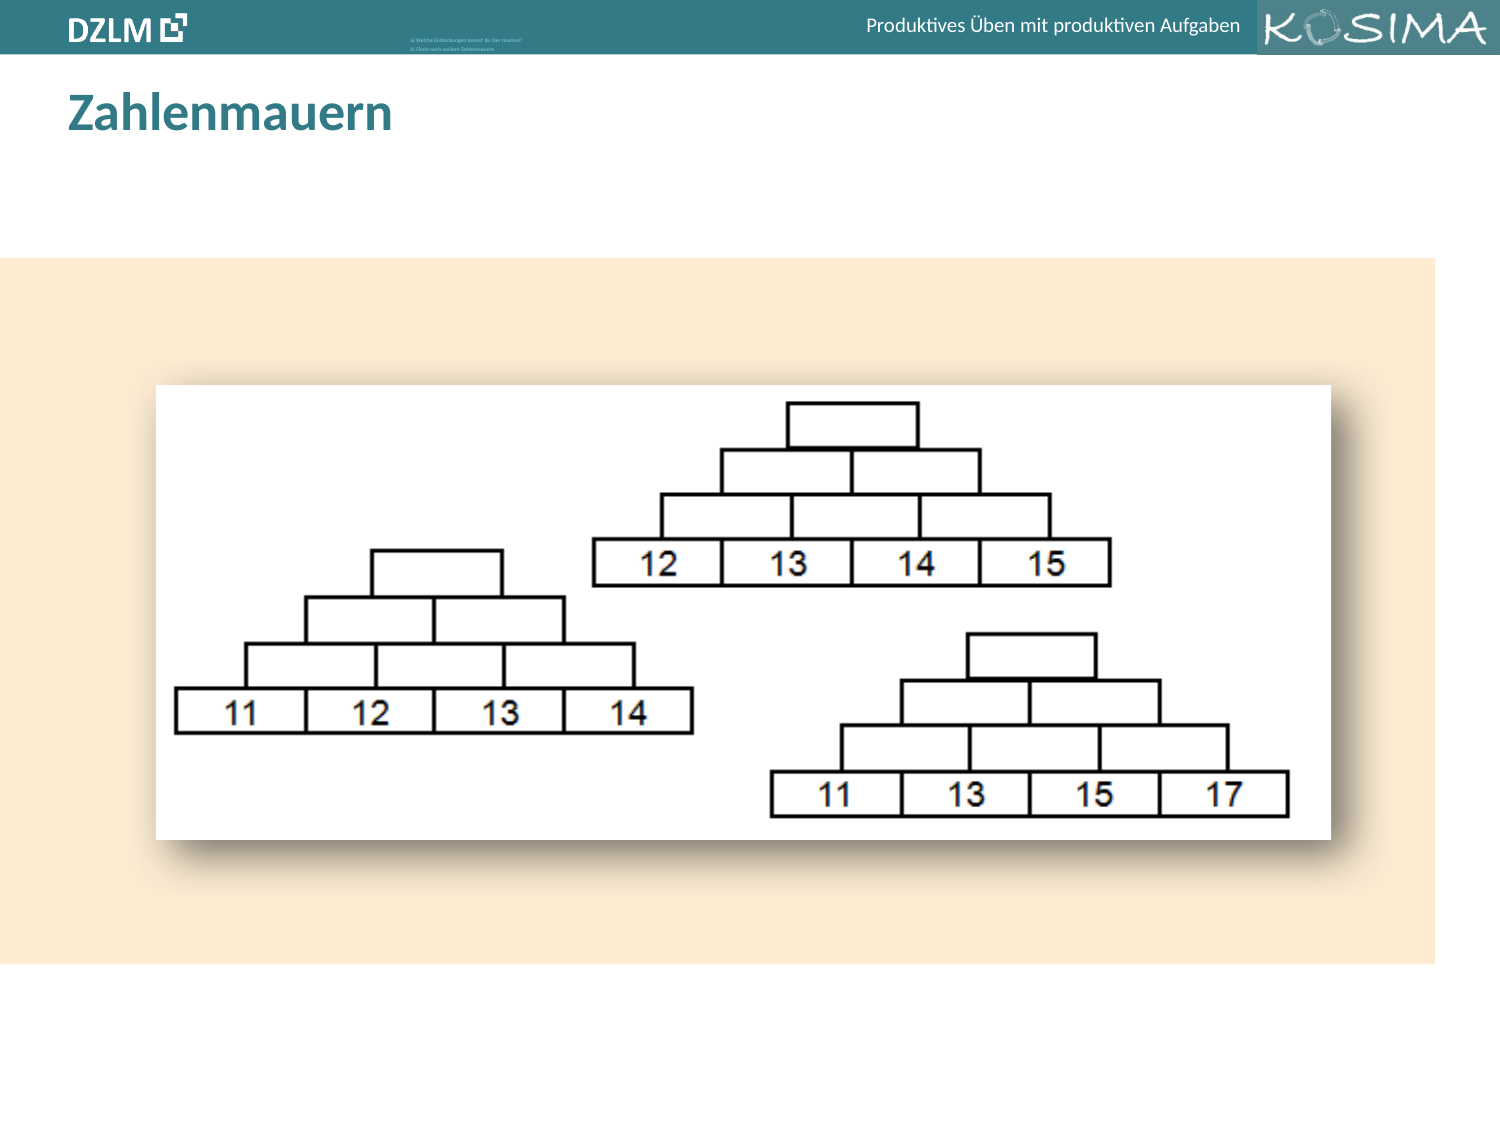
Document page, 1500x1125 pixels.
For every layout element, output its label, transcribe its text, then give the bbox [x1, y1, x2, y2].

list a) Welche Entdeckungen kannst du hier machen? b) Finde noch weitere Zahlenmauern [395, 36, 1266, 61]
title Zahlenmauern [53, 68, 1436, 149]
text_box [0, 257, 1436, 965]
picture [155, 385, 1332, 840]
